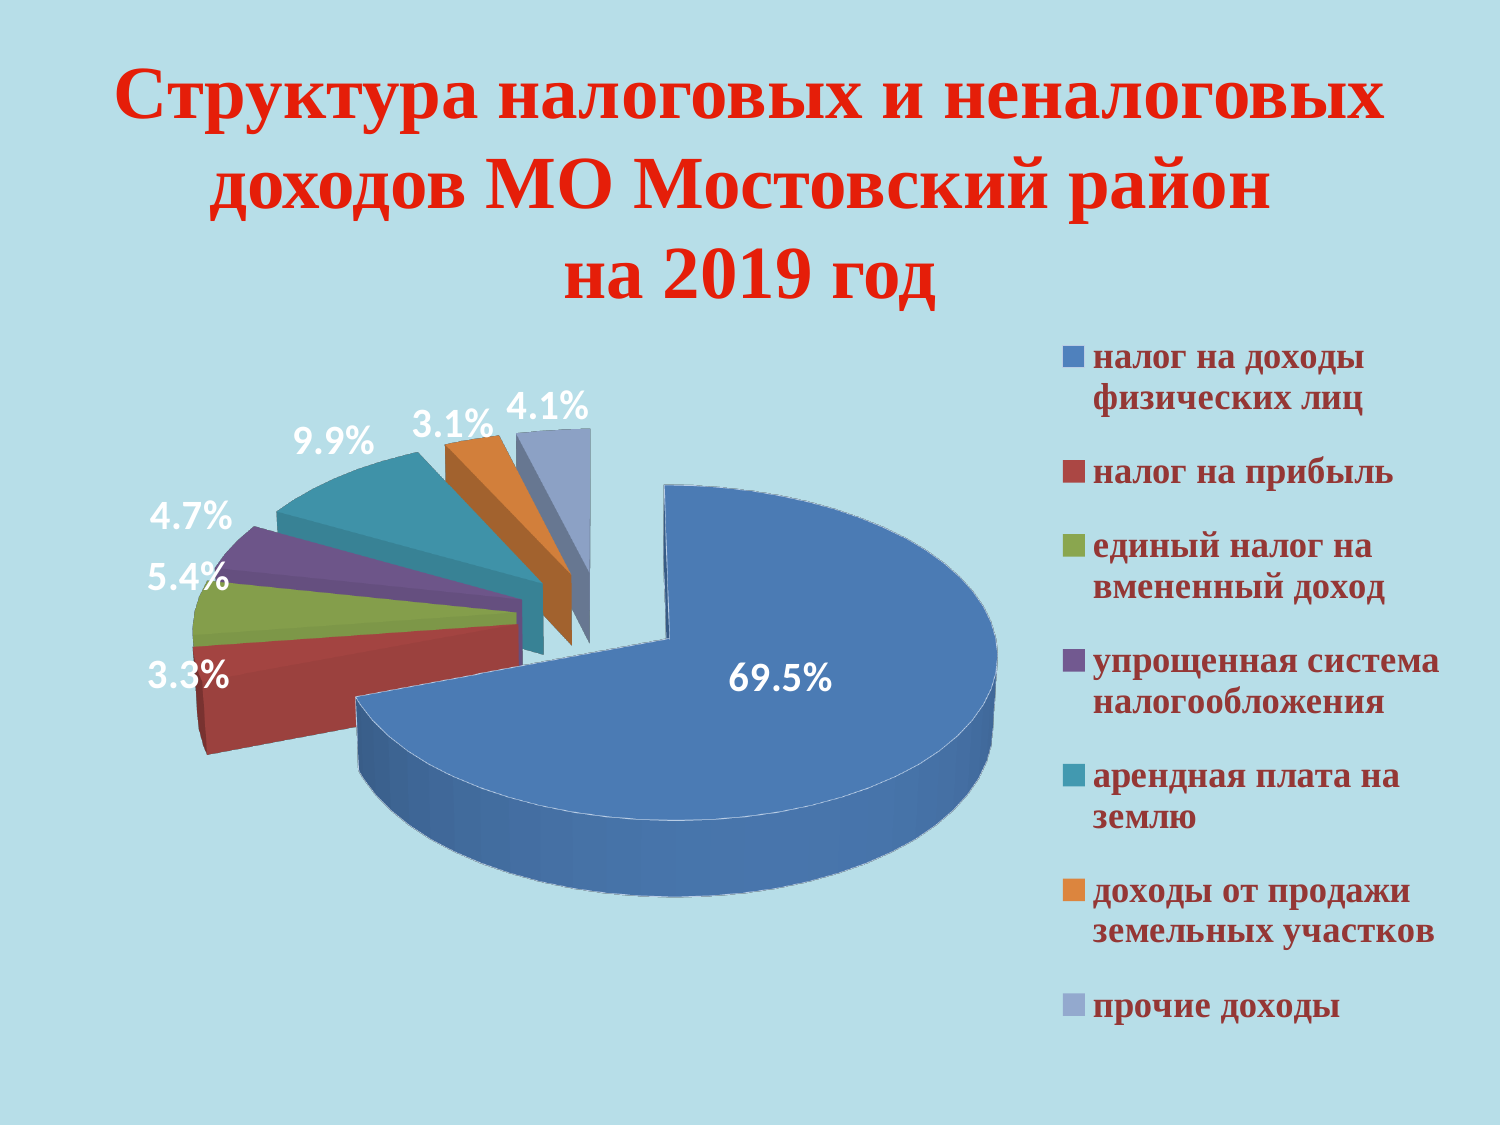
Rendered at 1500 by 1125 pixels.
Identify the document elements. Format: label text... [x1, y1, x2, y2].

chart [111, 302, 1459, 1059]
title Структура налоговых и неналоговых доходов МО Мостовский район на 2019 год [75, 45, 1425, 303]
